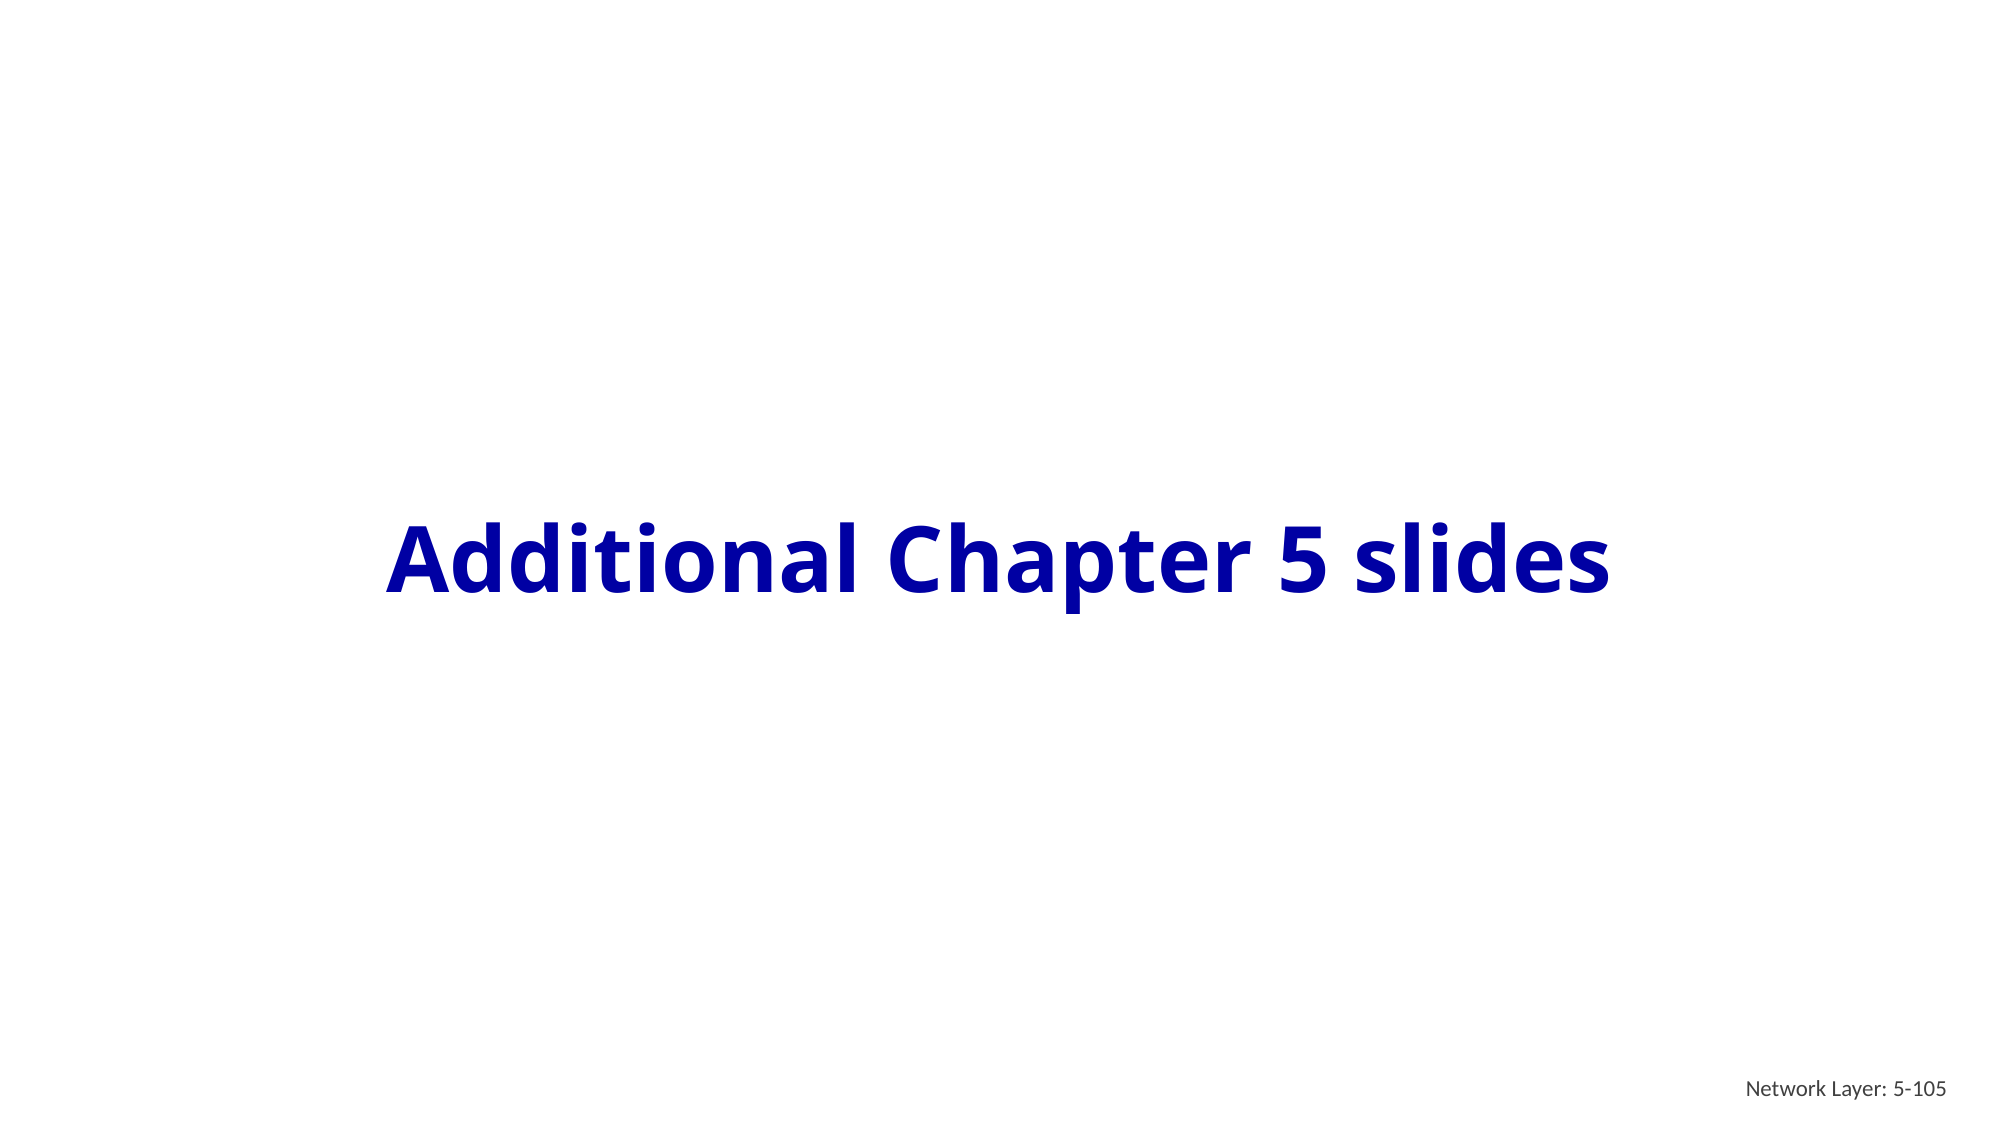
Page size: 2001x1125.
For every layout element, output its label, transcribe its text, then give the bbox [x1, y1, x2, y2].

slide_number Network Layer: 5-105 [1512, 1056, 1963, 1117]
title Additional Chapter 5 slides [137, 489, 1863, 636]
